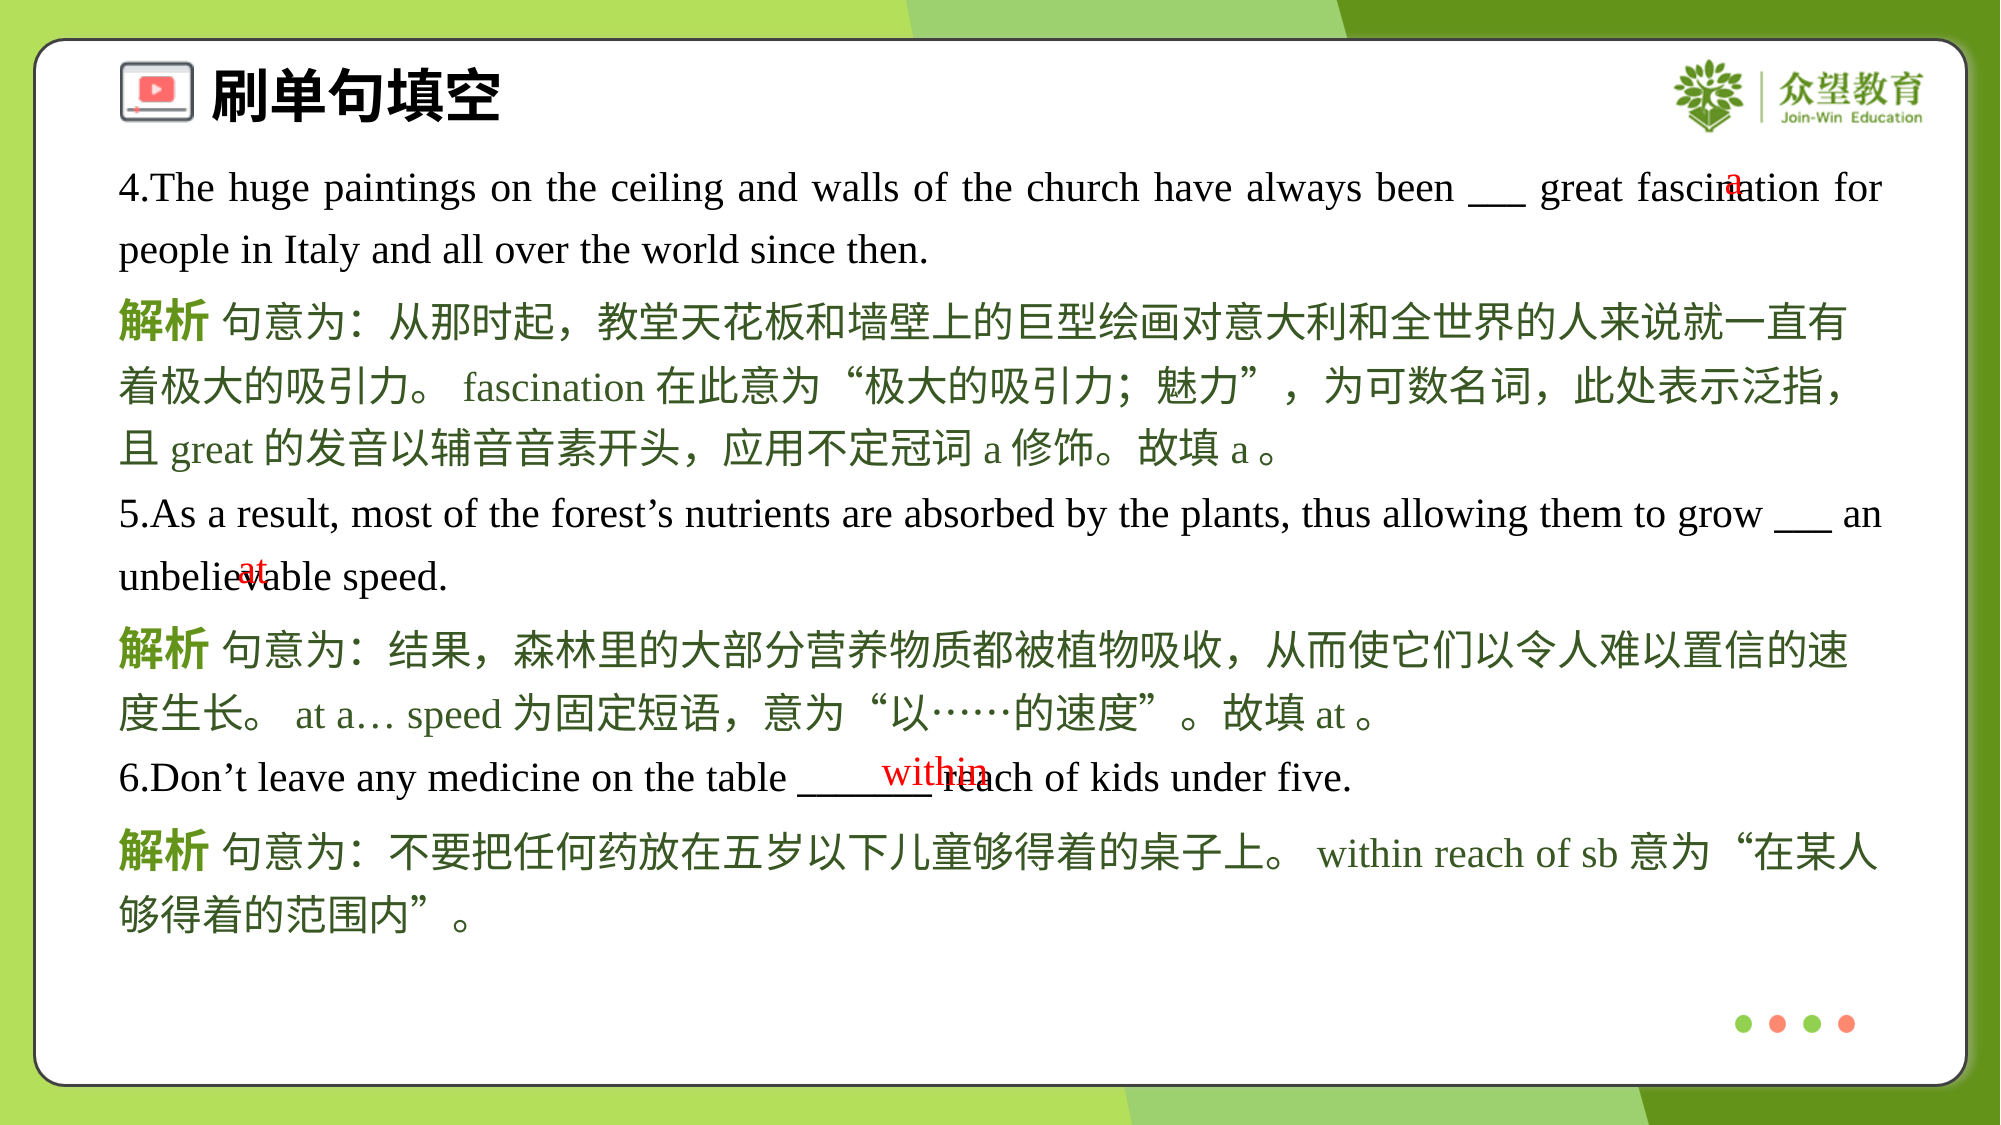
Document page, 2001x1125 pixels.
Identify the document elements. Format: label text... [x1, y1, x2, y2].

text_box 6.Don’t leave any medicine on the table _______ reach of kids under five. [118, 737, 1883, 795]
text_box 4.The huge paintings on the ceiling and walls of the church have always been ___ great fascination for people in Italy and all over the world since then. [118, 146, 1883, 267]
text_box 解析 句意为：结果，森林里的大部分营养物质都被植物吸收，从而使它们以令人难以置信的速度生长。at a… speed为固定短语，意为“以……的速度”。故填at。 [118, 605, 1883, 732]
text_box 解析 句意为：从那时起，教堂天花板和墙壁上的巨型绘画对意大利和全世界的人来说就一直有着极大的吸引力。fascination在此意为“极大的吸引力；魅力”，为可数名词，此处表示泛指，且great的发音以辅音音素开头，应用不定冠词a修饰。故填a。 [118, 278, 1883, 468]
text_box 解析 句意为：不要把任何药放在五岁以下儿童够得着的桌子上。within reach of sb意为“在某人够得着的范围内”。 [118, 807, 1883, 934]
picture [0, 0, 2000, 1125]
text_box a [1719, 140, 1748, 199]
text_box 5.As a result, most of the forest’s nutrients are absorbed by the plants, thus allowing them to grow ___ an unbelievable speed. [118, 473, 1883, 594]
text_box within [877, 731, 993, 790]
text_box at [232, 529, 273, 588]
